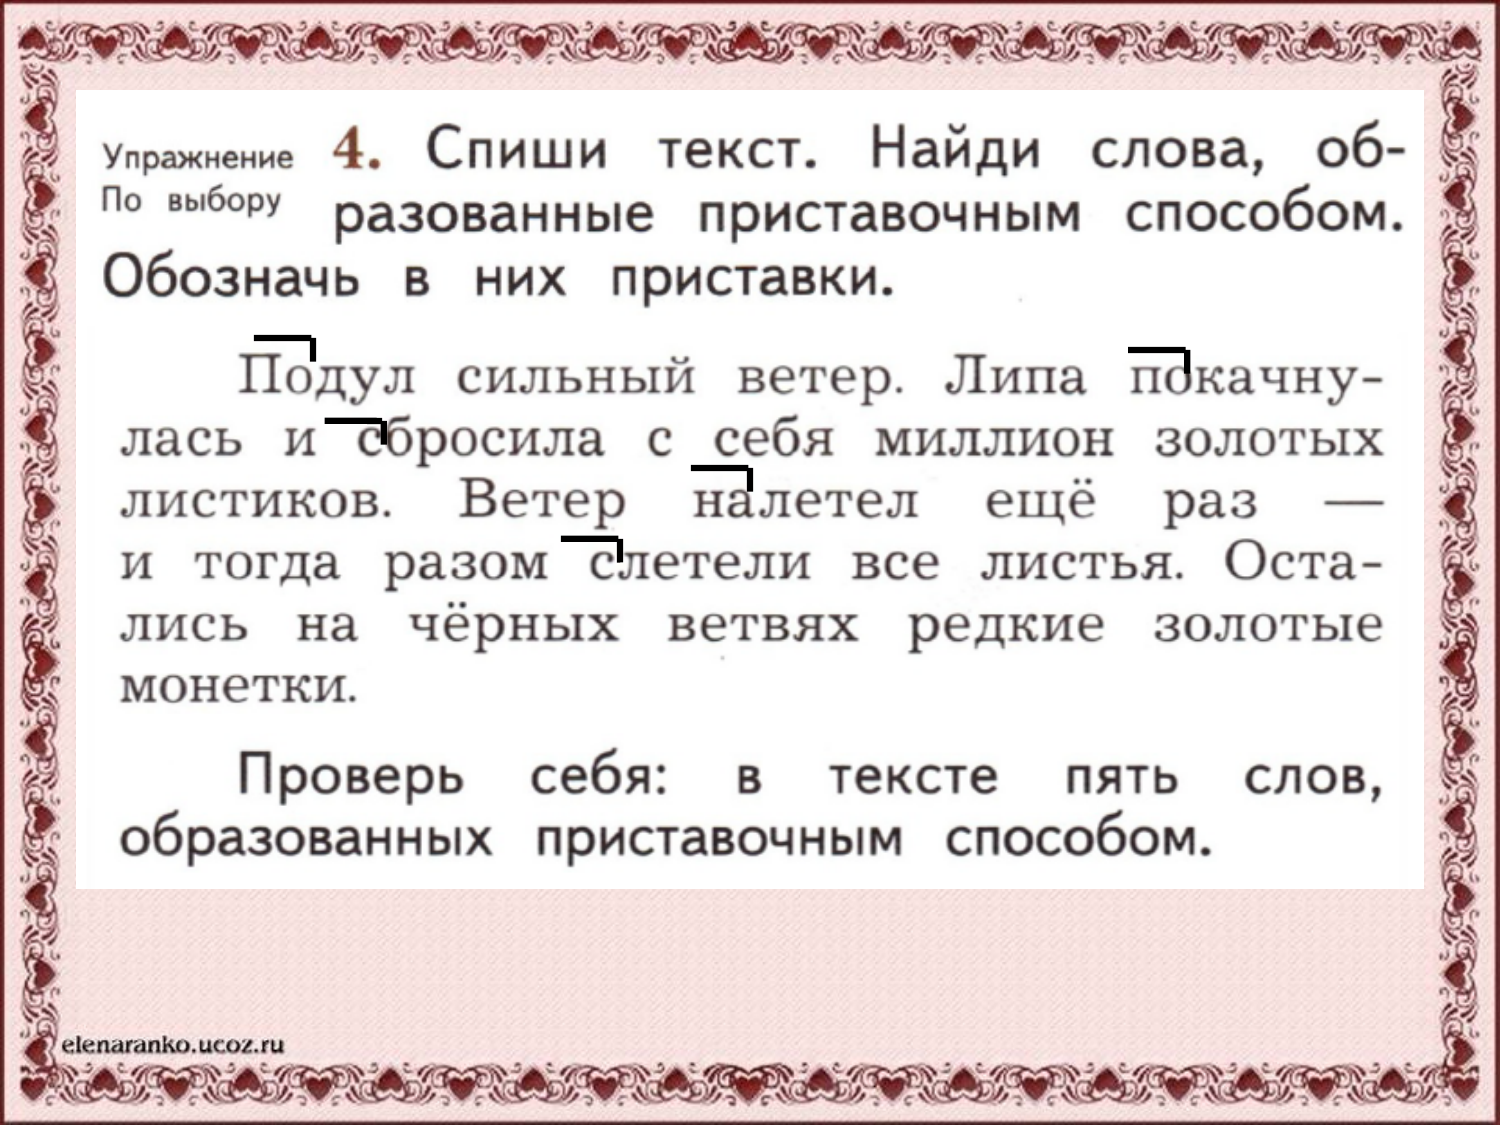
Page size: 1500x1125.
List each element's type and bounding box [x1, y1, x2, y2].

text_box [690, 467, 751, 492]
text_box [1127, 349, 1188, 374]
picture [0, 0, 1500, 1125]
text_box [560, 538, 621, 563]
text_box [324, 420, 385, 445]
text_box [253, 337, 314, 362]
